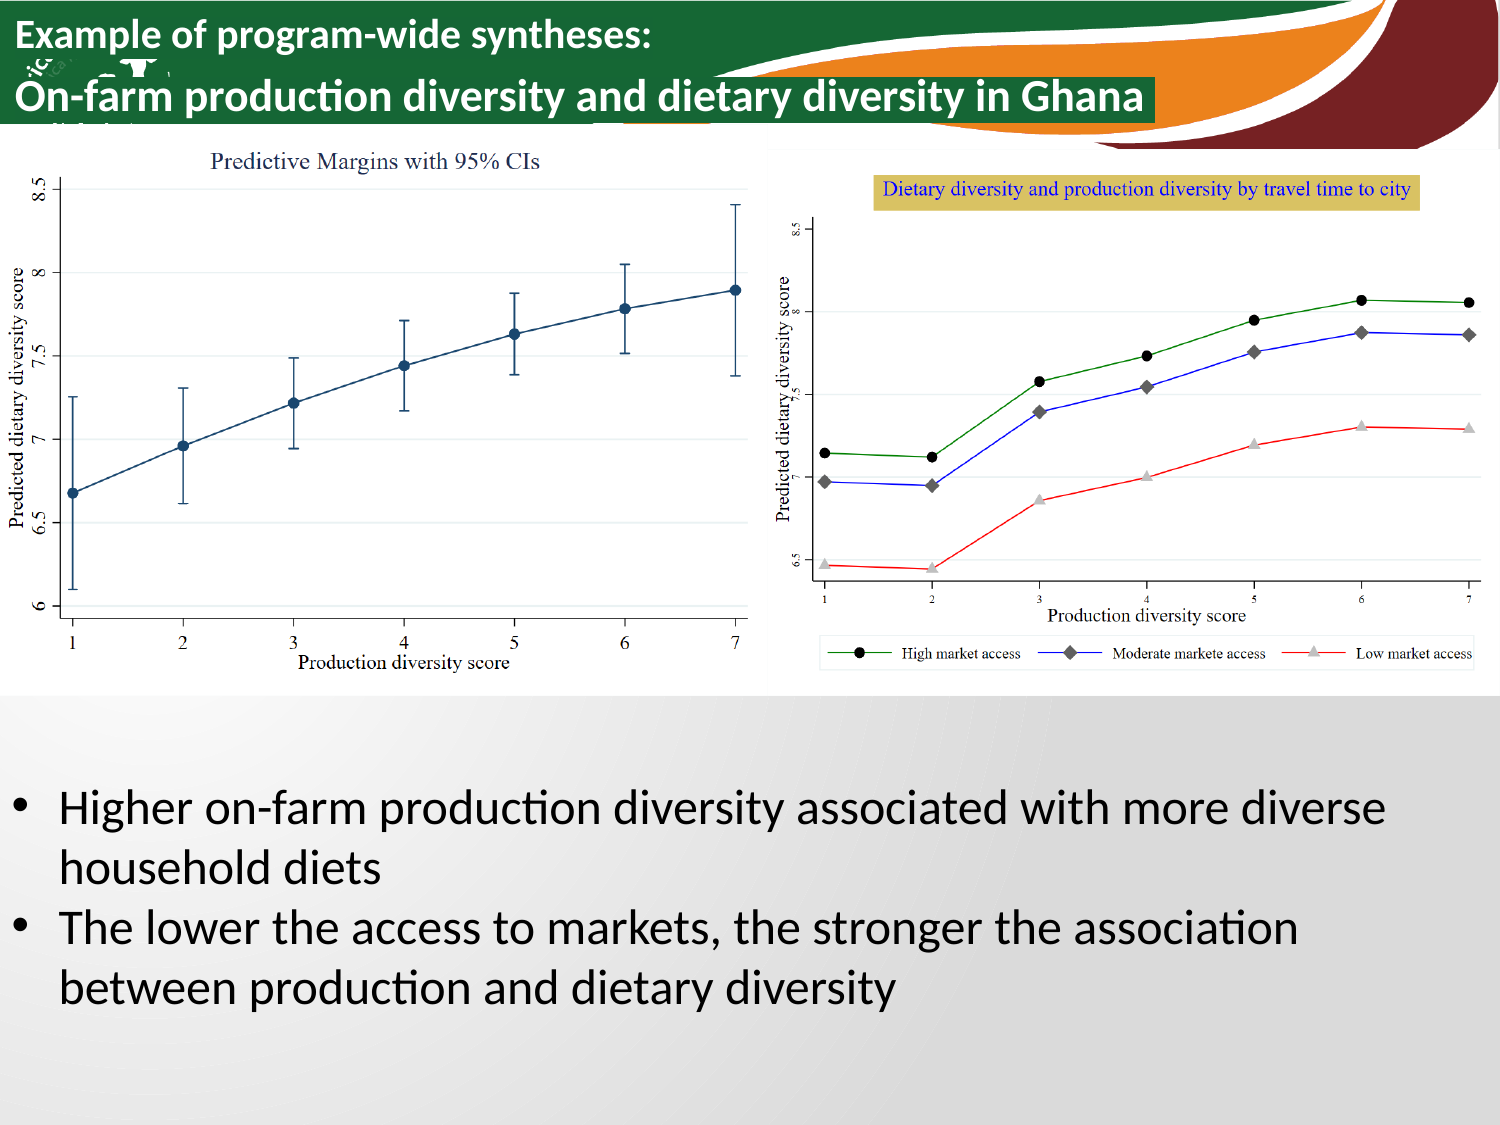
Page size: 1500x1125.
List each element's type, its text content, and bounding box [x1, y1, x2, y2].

picture [0, 124, 1500, 696]
text_box Example of program-wide syntheses: On-farm production diversity and dietary diversity in Ghana [0, 0, 1500, 143]
text_box Higher on-farm production diversity associated with more diverse household diets The lower the access to markets, the stronger the association between production and dietary diversity [0, 766, 1497, 1022]
